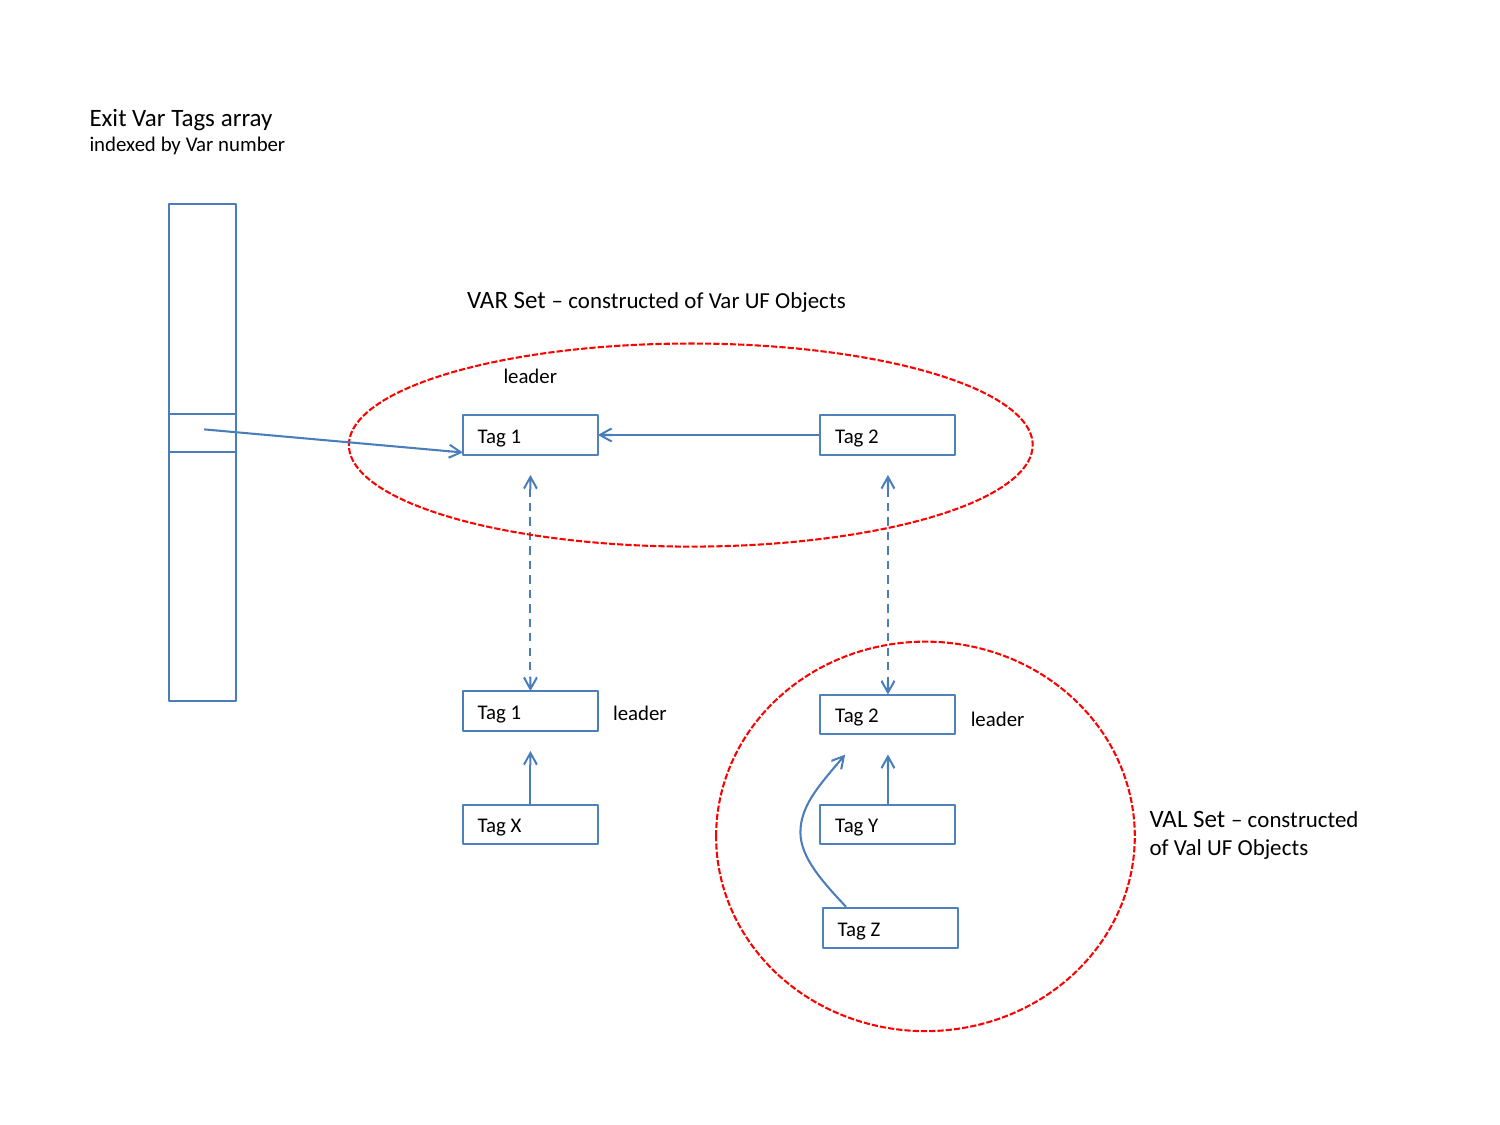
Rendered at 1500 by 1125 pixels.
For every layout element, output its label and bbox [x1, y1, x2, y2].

text_box [74, 93, 1451, 1032]
